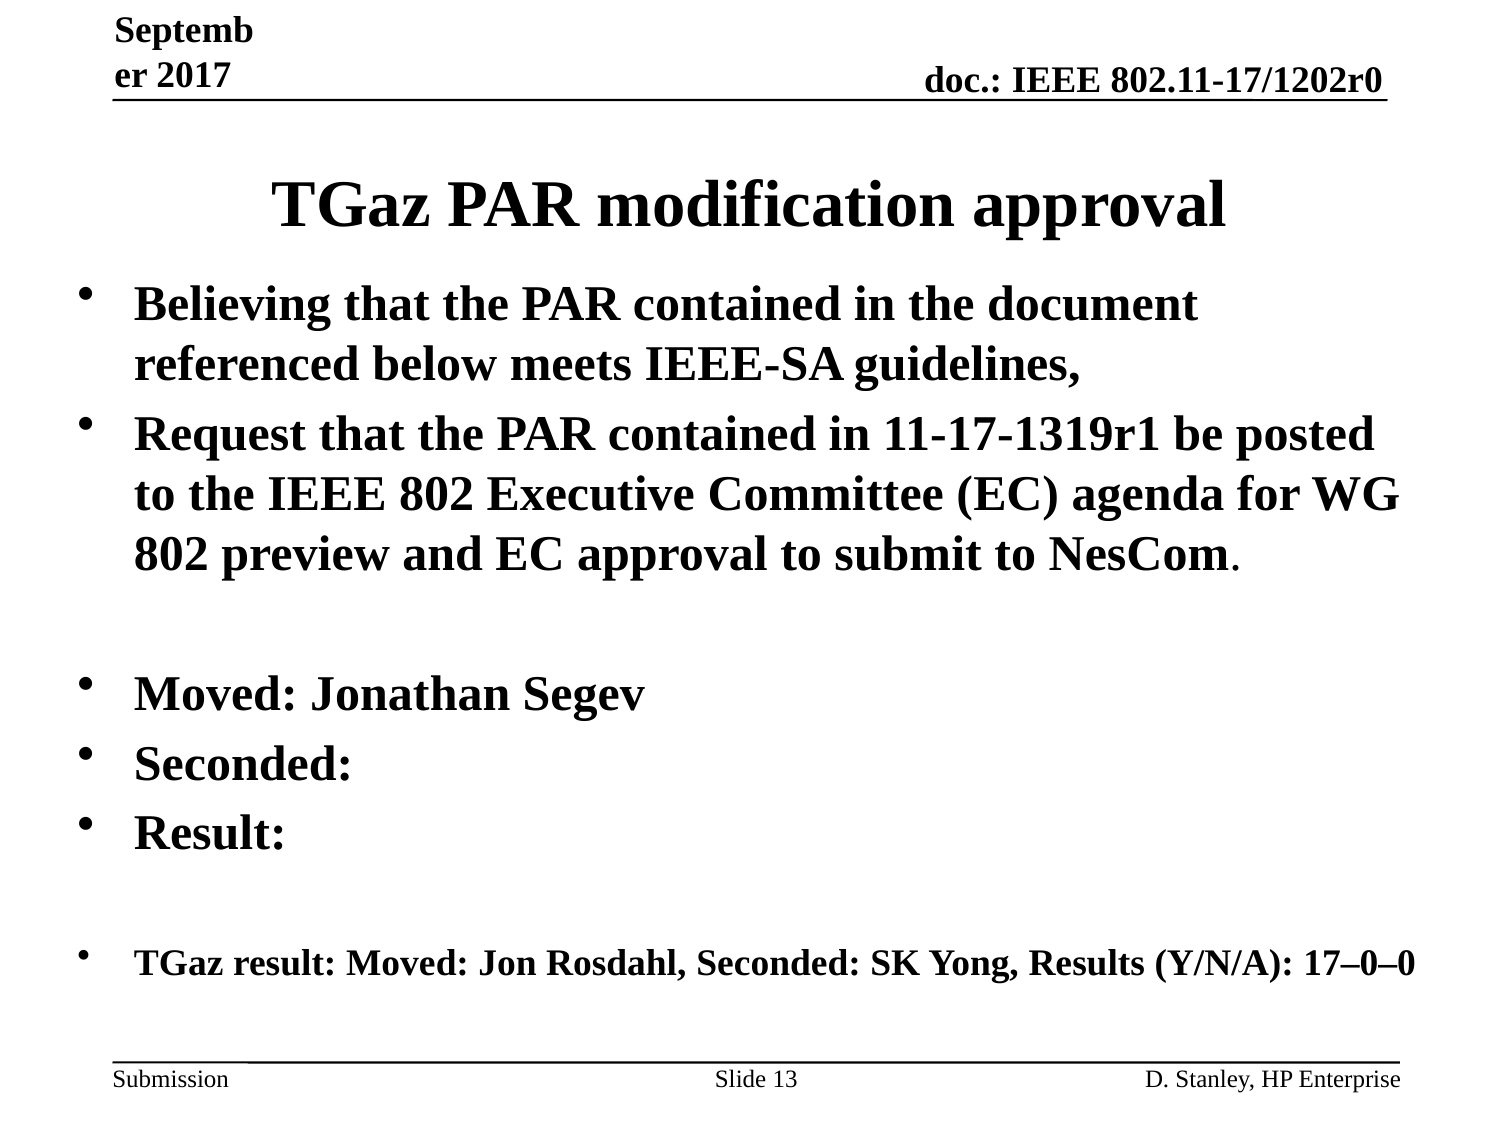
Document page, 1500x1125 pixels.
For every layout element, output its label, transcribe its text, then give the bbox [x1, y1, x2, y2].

list Believing that the PAR contained in the document referenced below meets IEEE-SA guidelines, Request that the PAR contained in 11-17-1319r1 be posted to the IEEE 802 Executive Committee (EC) agenda for WG 802 preview and EC approval to submit to NesCom. Moved: Jonathan Segev Seconded: Result: TGaz result: Moved: Jon Rosdahl, Seconded: SK Yong, Results (Y/N/A): 17–0–0 [62, 262, 1438, 1050]
title TGaz PAR modification approval [112, 112, 1388, 262]
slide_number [114, 49, 270, 95]
slide_number Slide 13 [712, 1061, 800, 1093]
footer D. Stanley, HP Enterprise [878, 1061, 1402, 1093]
